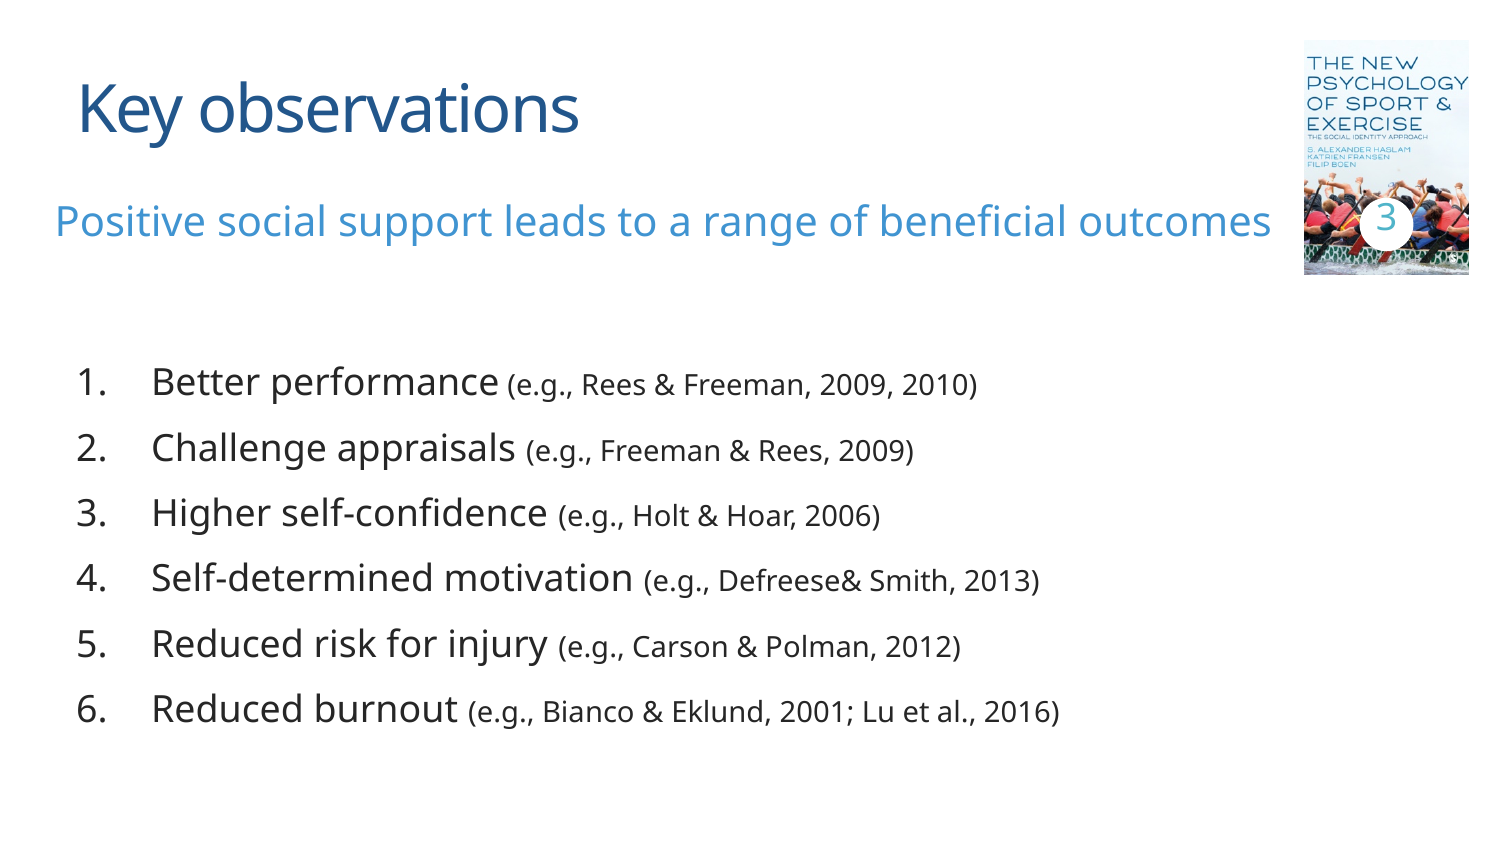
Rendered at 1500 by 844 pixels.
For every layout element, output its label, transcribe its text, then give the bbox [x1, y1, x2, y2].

slide_number 3 [1344, 79, 1429, 252]
subtitle Positive social support leads to a range of beneficial outcomes [39, 195, 1411, 291]
text_box Key observations [61, 70, 1336, 156]
picture [1304, 40, 1469, 275]
text_box [39, 687, 146, 784]
list Better performance (e.g., Rees & Freeman, 2009, 2010) Challenge appraisals (e.g., Freeman & Rees, 2009) Higher self-confidence (e.g., Holt & Hoar, 2006) Self-determined motivation (e.g., Defreese& Smith, 2013) Reduced risk for injury (e.g., Carson & Polman, 2012) Reduced burnout (e.g., Bianco & Eklund, 2001; Lu et al., 2016) [61, 350, 1305, 779]
